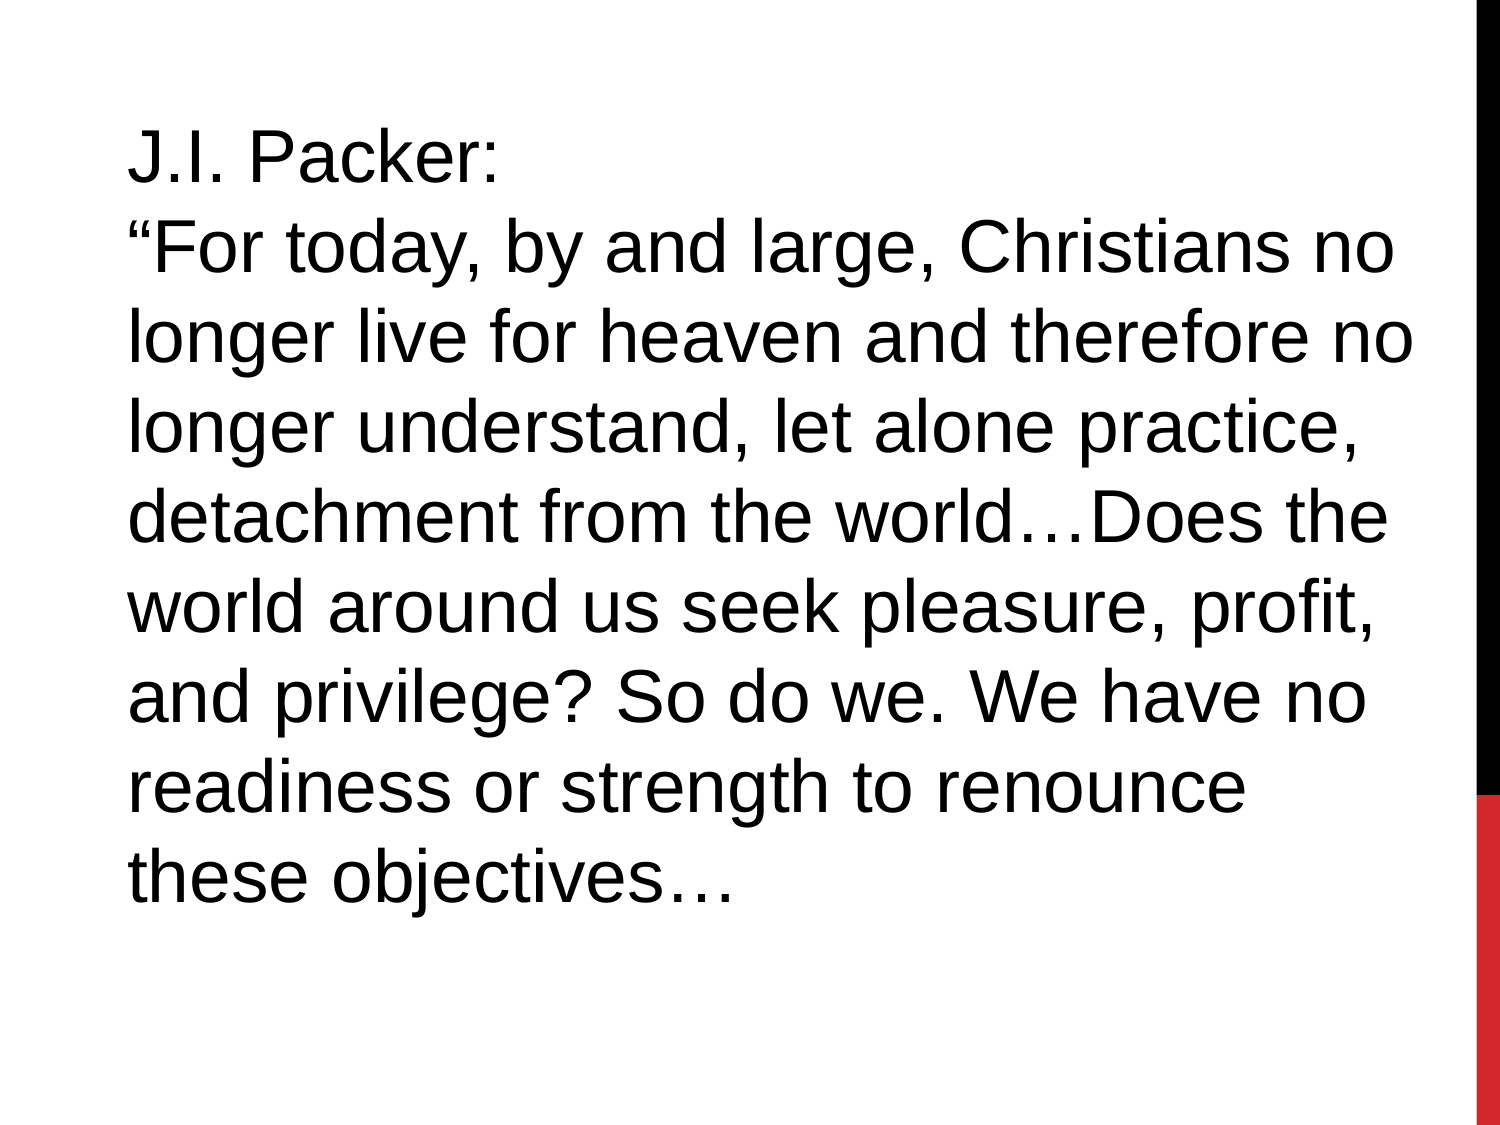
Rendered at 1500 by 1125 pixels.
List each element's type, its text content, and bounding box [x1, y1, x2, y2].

text_box J.I. Packer: “For today, by and large, Christians no longer live for heaven and therefore no longer understand, let alone practice, detach­ment from the world…Does the world around us seek pleasure, profit, and privilege? So do we. We have no readiness or strength to renounce these objectives… [112, 99, 1450, 925]
